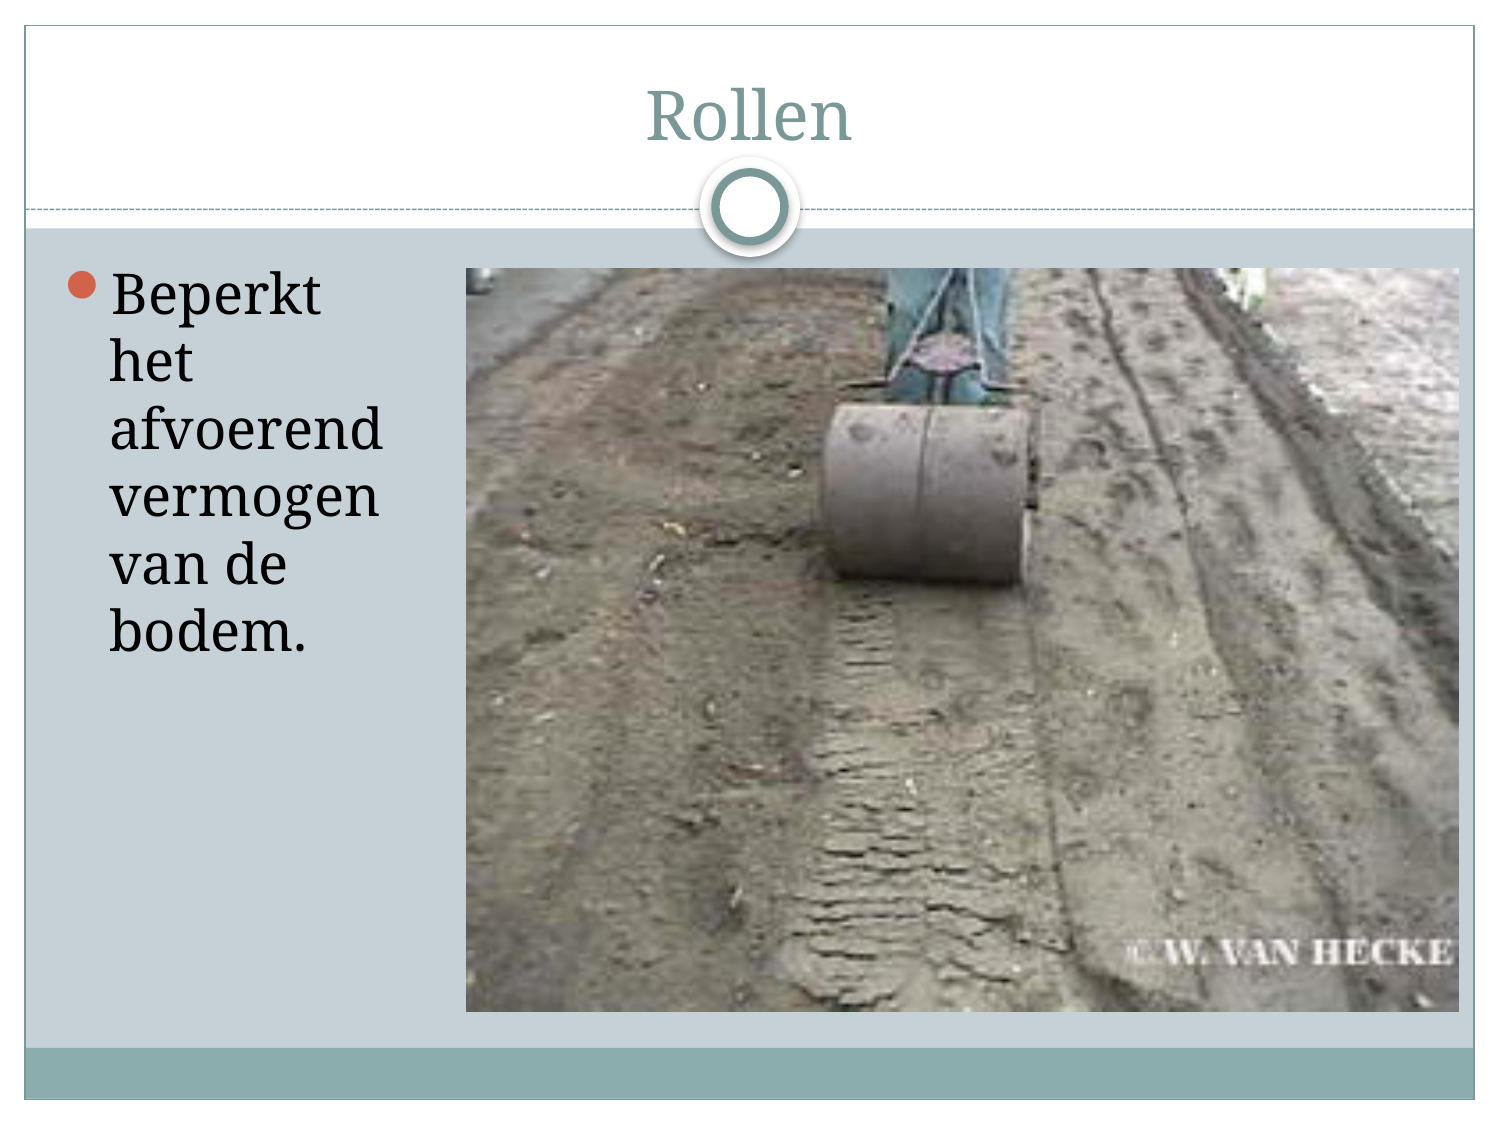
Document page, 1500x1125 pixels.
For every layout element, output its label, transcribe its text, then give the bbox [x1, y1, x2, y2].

list Beperkt het afvoerend vermogen van de bodem. [49, 250, 431, 1001]
picture [466, 268, 1459, 1012]
title Rollen [49, 37, 1450, 162]
